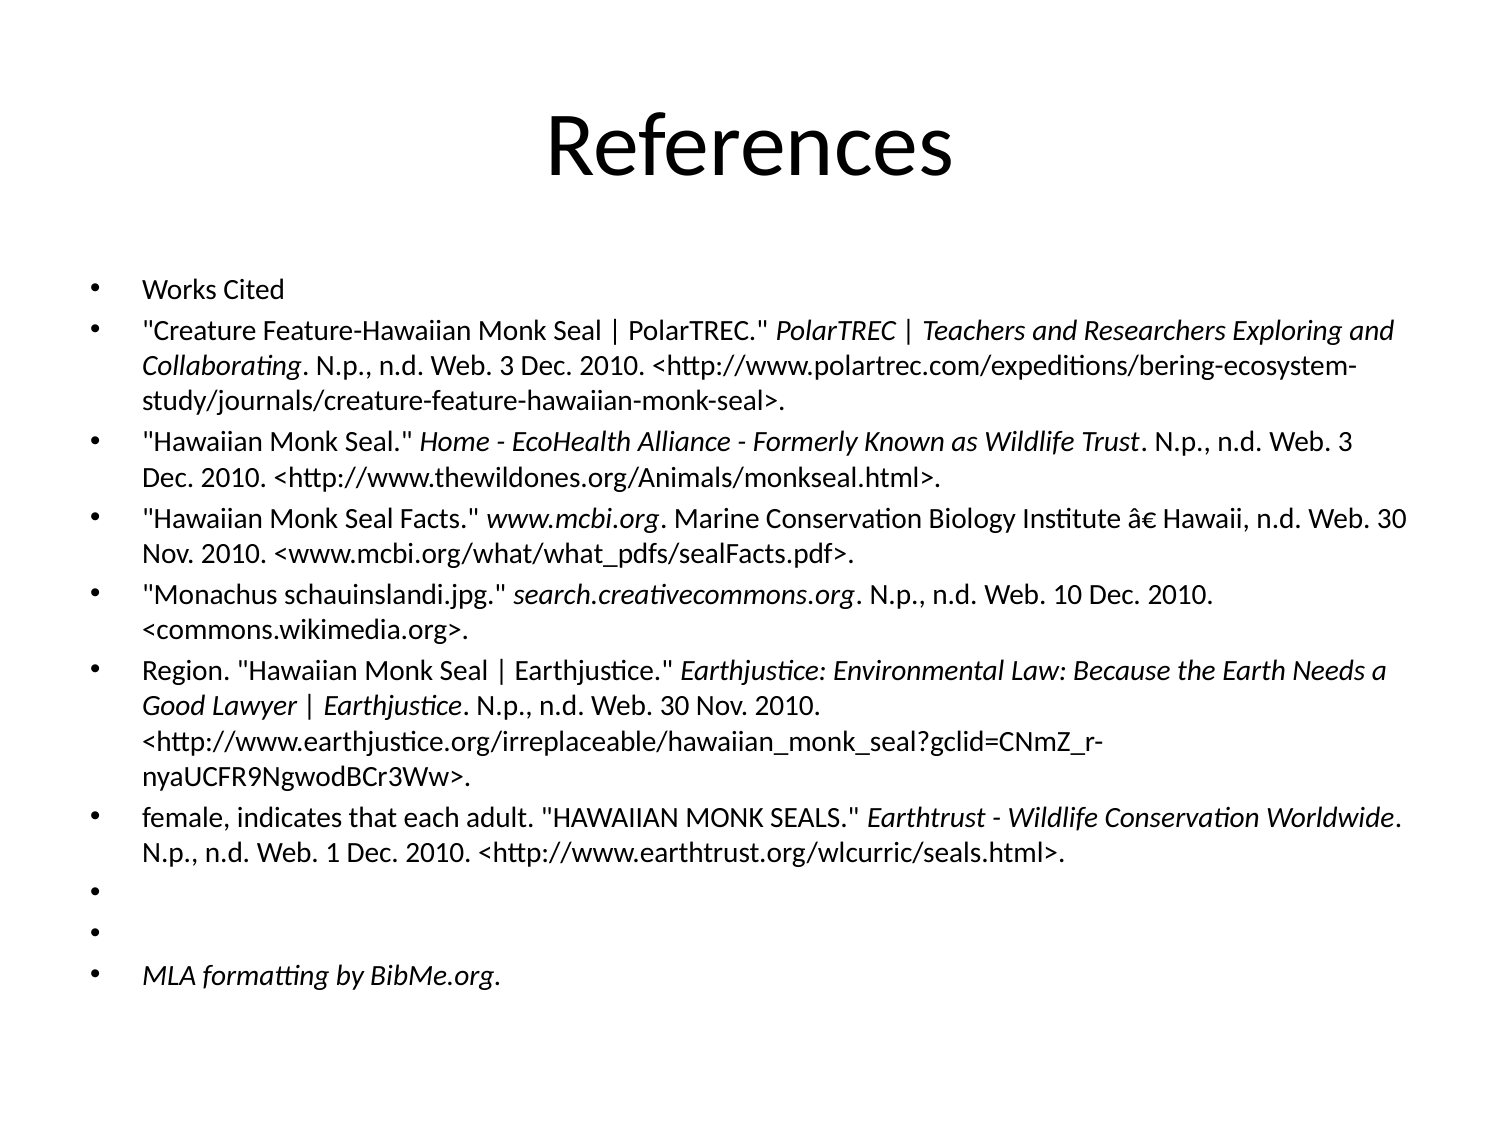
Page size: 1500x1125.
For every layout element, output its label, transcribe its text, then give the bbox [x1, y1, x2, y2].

list Works Cited "Creature Feature-Hawaiian Monk Seal | PolarTREC." PolarTREC | Teachers and Researchers Exploring and Collaborating. N.p., n.d. Web. 3 Dec. 2010. <http://www.polartrec.com/expeditions/bering-ecosystem-study/journals/creature-feature-hawaiian-monk-seal>. "Hawaiian Monk Seal." Home - EcoHealth Alliance - Formerly Known as Wildlife Trust. N.p., n.d. Web. 3 Dec. 2010. <http://www.thewildones.org/Animals/monkseal.html>. "Hawaiian Monk Seal Facts." www.mcbi.org. Marine Conservation Biology Institute â€ Hawaii, n.d. Web. 30 Nov. 2010. <www.mcbi.org/what/what_pdfs/sealFacts.pdf>. "Monachus schauinslandi.jpg." search.creativecommons.org. N.p., n.d. Web. 10 Dec. 2010. <commons.wikimedia.org>. Region. "Hawaiian Monk Seal | Earthjustice." Earthjustice: Environmental Law: Because the Earth Needs a Good Lawyer | Earthjustice. N.p., n.d. Web. 30 Nov. 2010. <http://www.earthjustice.org/irreplaceable/hawaiian_monk_seal?gclid=CNmZ_r-nyaUCFR9NgwodBCr3Ww>. female, indicates that each adult. "HAWAIIAN MONK SEALS." Earthtrust - Wildlife Conservation Worldwide. N.p., n.d. Web. 1 Dec. 2010. <http://www.earthtrust.org/wlcurric/seals.html>. MLA formatting by BibMe.org. [75, 262, 1425, 1005]
title References [75, 45, 1425, 233]
